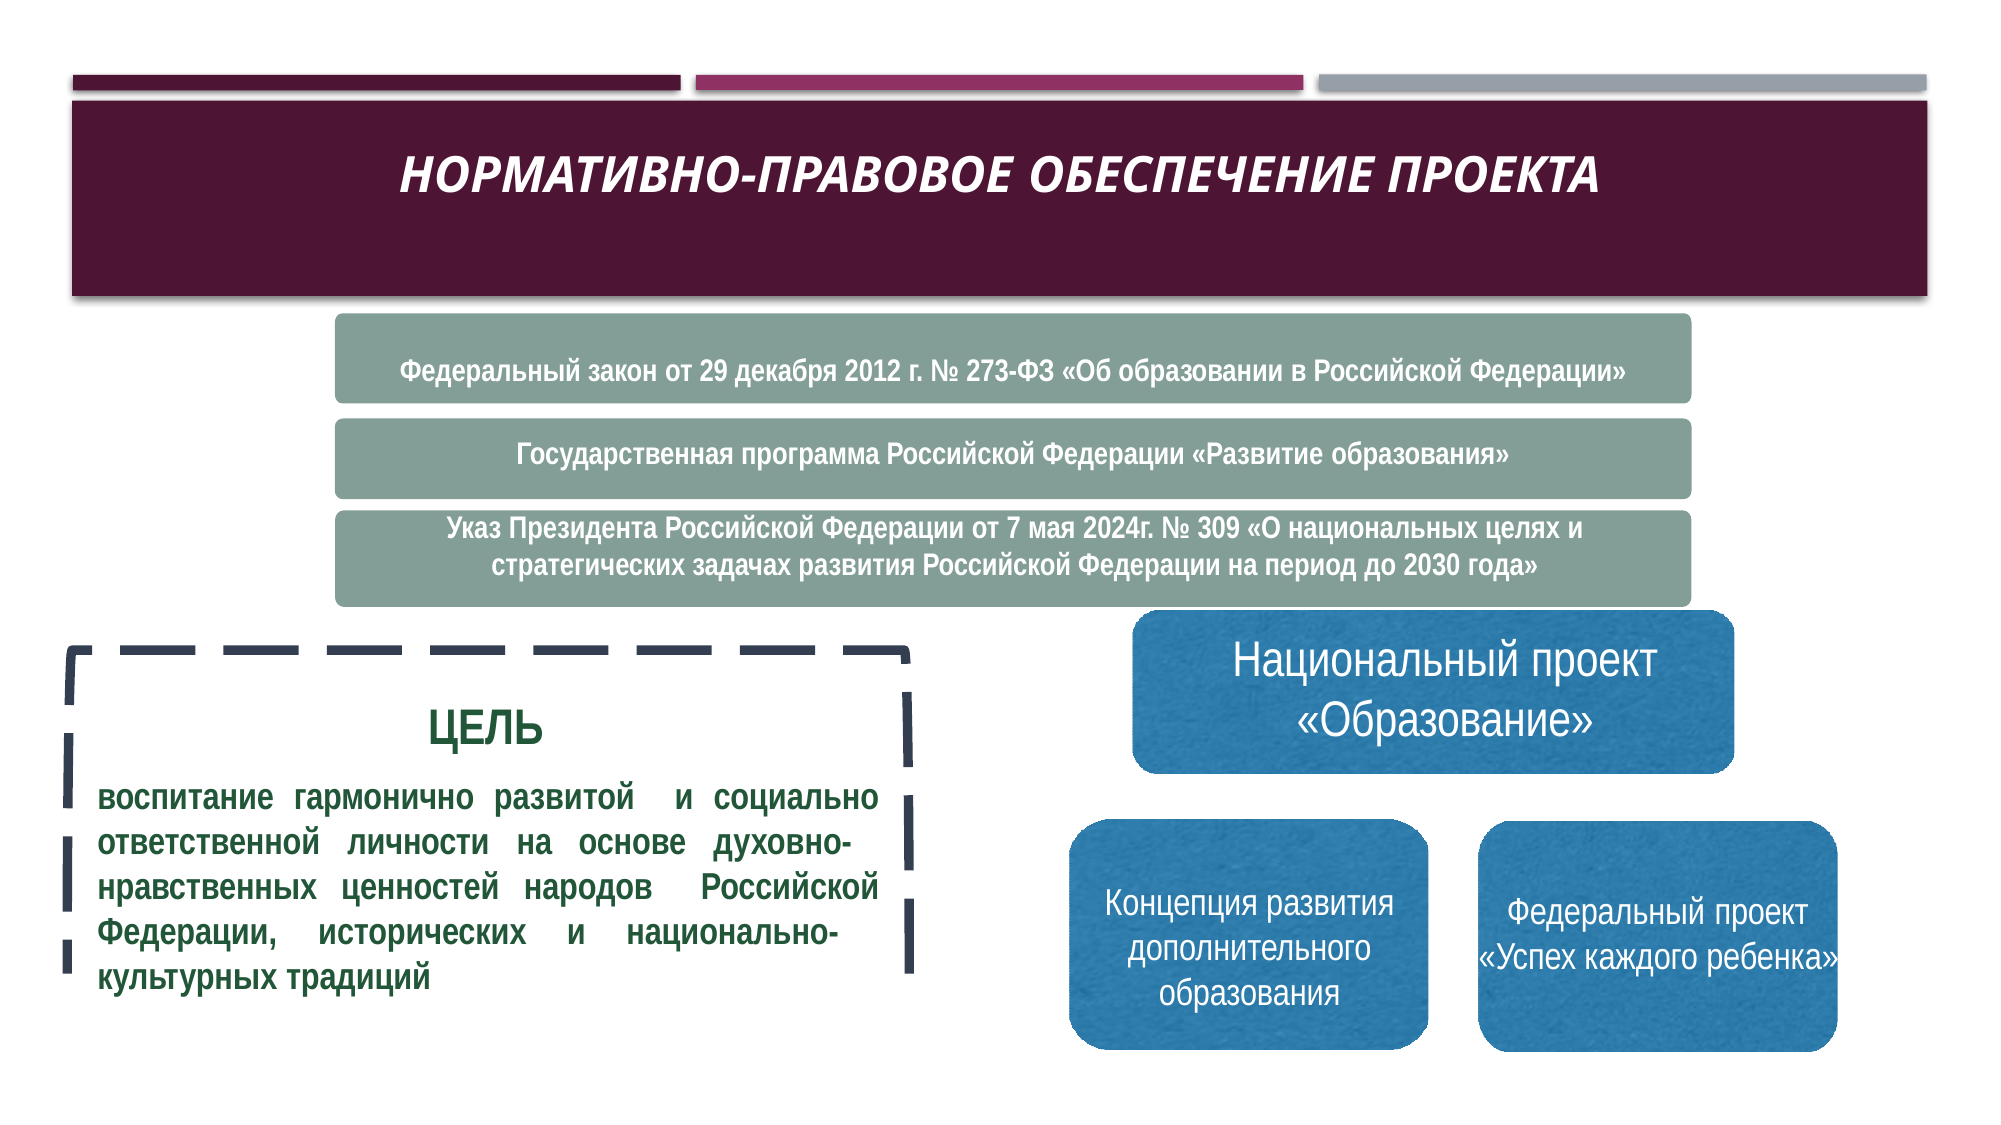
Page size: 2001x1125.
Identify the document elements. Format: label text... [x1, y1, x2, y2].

text_box [334, 418, 383, 500]
text_box Национальный проект «Образование» [1229, 624, 1661, 747]
text_box [335, 510, 1692, 607]
text_box [1069, 1013, 1429, 1050]
title Нормативно-правовое обеспечение проекта [95, 115, 1905, 282]
text_box [1132, 610, 1735, 774]
text_box Федеральный проект «Успех каждого ребенка» [1474, 885, 1842, 978]
text_box Федеральный закон от 29 декабря 2012 г. № 273-ФЗ «Об образовании в Российской Федерации» Государственная программа Российской Федерации «Развитие образования» Указ Президента Российской Федерации от 7 мая 2024г. № 309 «О национальных целях и стратегических задачах развития Российской Федерации на период до 2030 года» [383, 347, 1643, 582]
text_box [1069, 819, 1429, 875]
text_box [334, 313, 1692, 404]
text_box [67, 650, 910, 974]
text_box ЦЕЛЬ воспитание гармонично развитой и социально ответственной личности на основе духовно- нравственных ценностей народов Российской Федерации, исторических и национально- культурных традиций [95, 974, 889, 997]
text_box [1478, 978, 1838, 1052]
text_box [1478, 821, 1838, 885]
text_box [1643, 418, 1692, 500]
text_box Концепция развития дополнительного образования [1066, 875, 1434, 1013]
